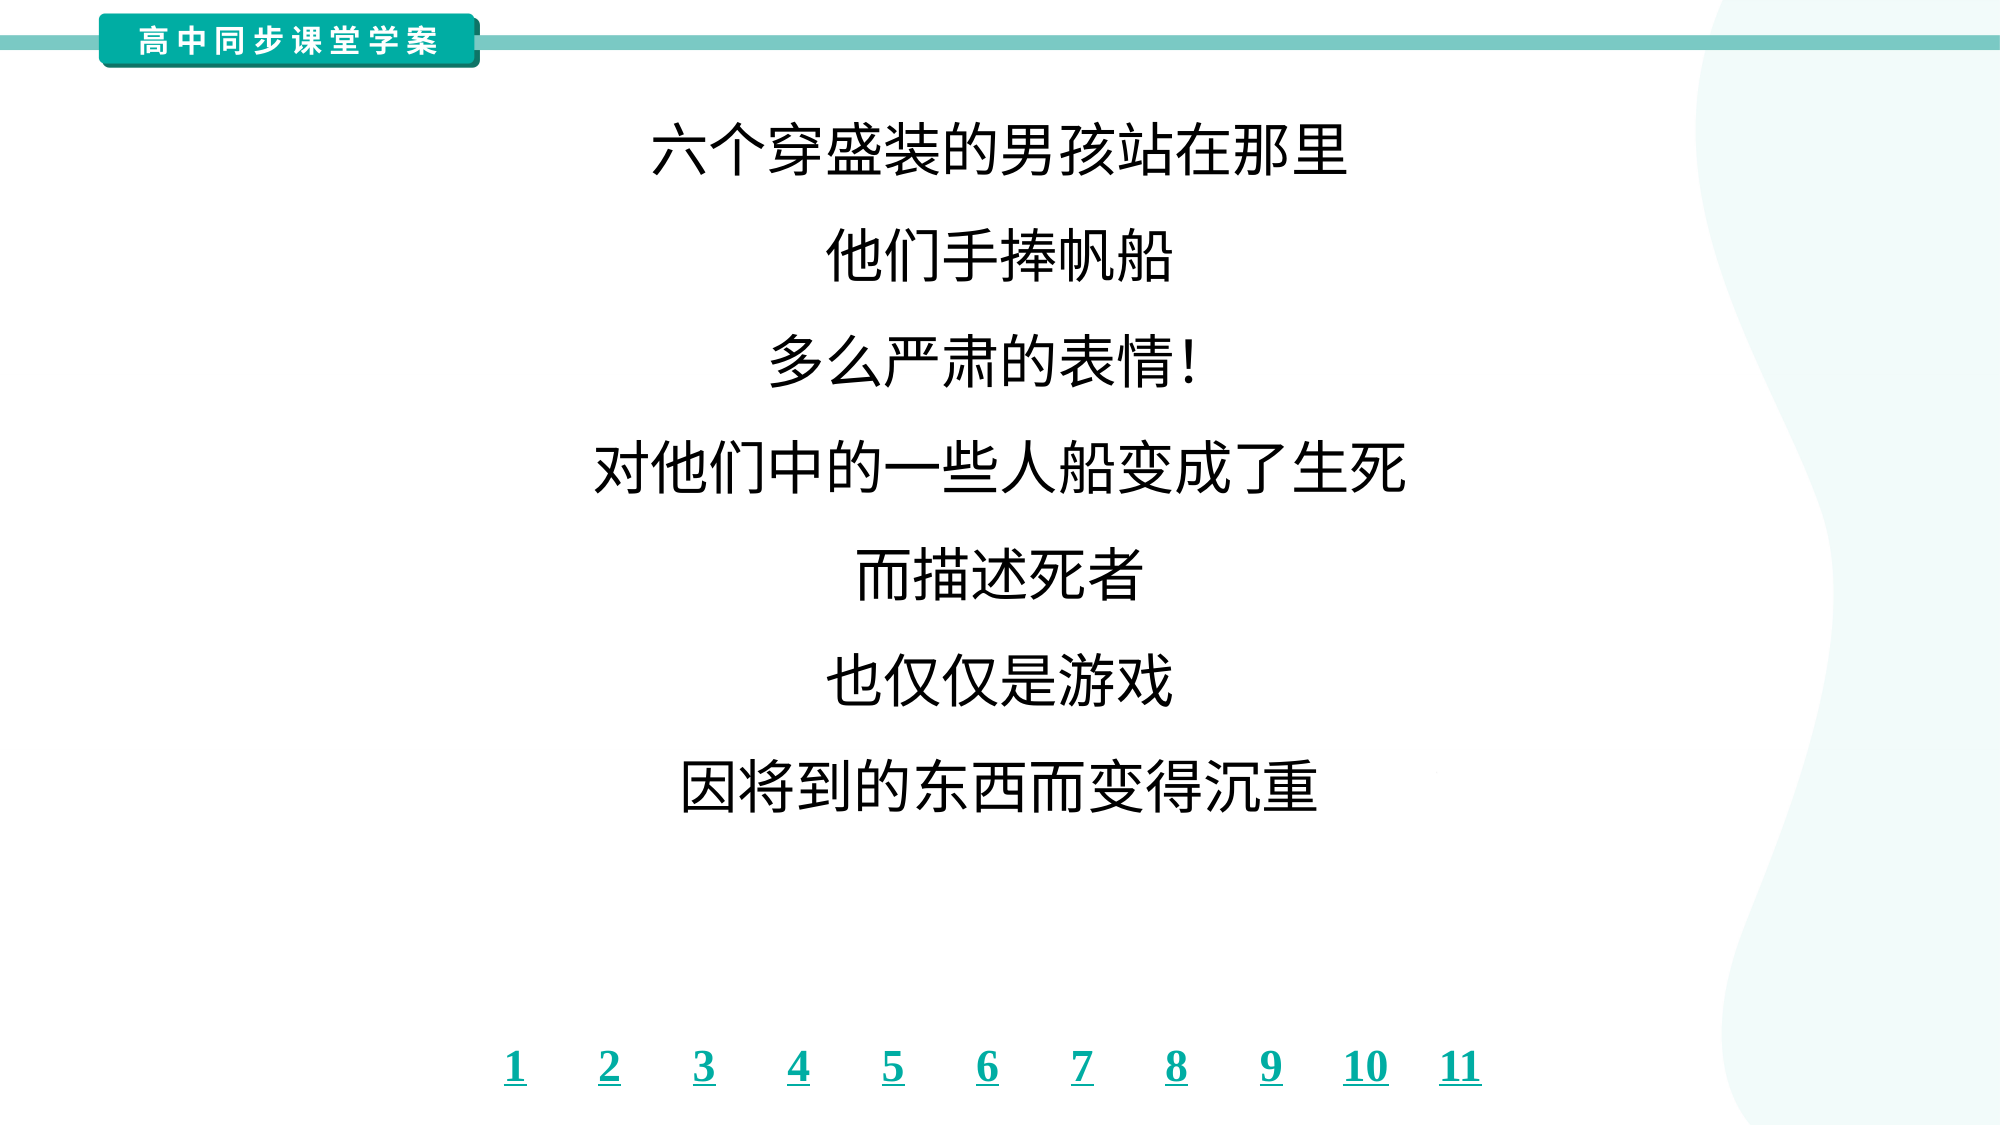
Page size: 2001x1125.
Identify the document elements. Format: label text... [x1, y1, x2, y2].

picture [0, 0, 2000, 1125]
text_box 六个穿盛装的男孩站在那里 他们手捧帆船 多么严肃的表情！ 对他们中的一些人船变成了生死 而描述死者 也仅仅是游戏 因将到的东西而变得沉重 [100, 76, 1899, 821]
